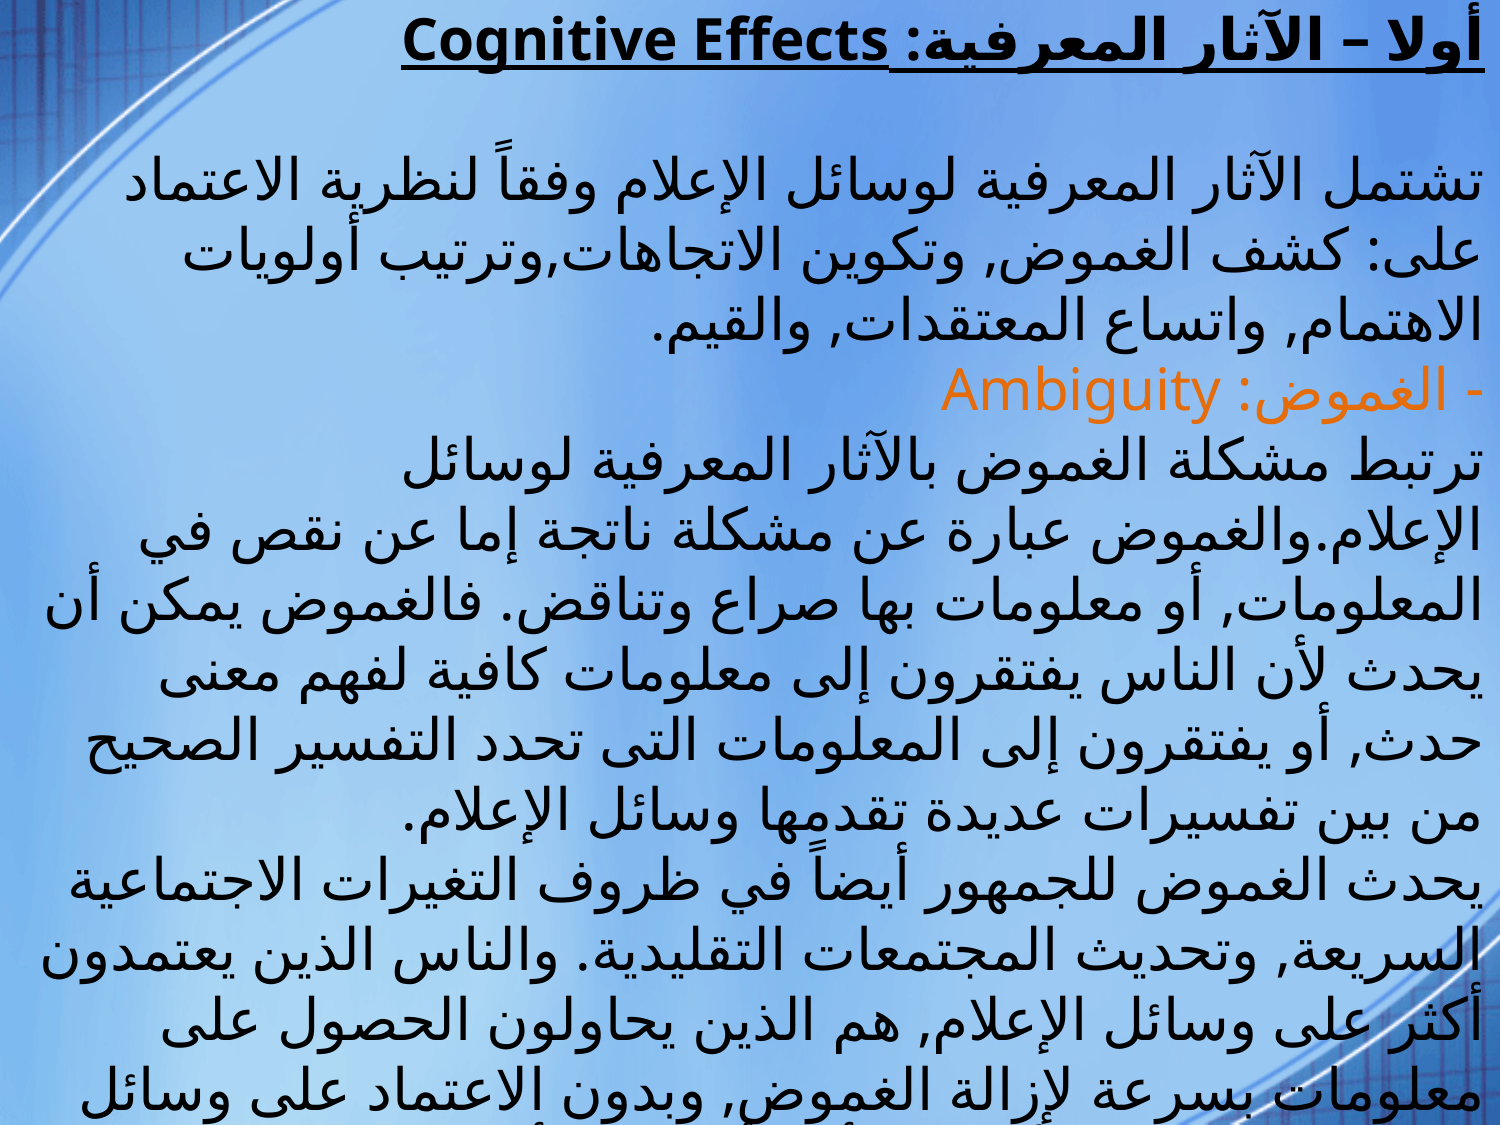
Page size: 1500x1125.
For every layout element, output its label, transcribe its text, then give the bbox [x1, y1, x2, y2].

text_box أولا – الآثار المعرفية: Cognitive Effects تشتمل الآثار المعرفية لوسائل الإعلام وفقاً لنظرية الاعتماد على: كشف الغموض, وتكوين الاتجاهات,وترتيب أولويات الاهتمام, واتساع المعتقدات, والقيم. - الغموض: Ambiguity ترتبط مشكلة الغموض بالآثار المعرفية لوسائل الإعلام.والغموض عبارة عن مشكلة ناتجة إما عن نقص في المعلومات, أو معلومات بها صراع وتناقض. فالغموض يمكن أن يحدث لأن الناس يفتقرون إلى معلومات كافية لفهم معنى حدث, أو يفتقرون إلى المعلومات التى تحدد التفسير الصحيح من بين تفسيرات عديدة تقدمها وسائل الإعلام. يحدث الغموض للجمهور أيضاً في ظروف التغيرات الاجتماعية السريعة, وتحديث المجتمعات التقليدية. والناس الذين يعتمدون أكثر على وسائل الإعلام, هم الذين يحاولون الحصول على معلومات بسرعة لإزالة الغموض, وبدون الاعتماد على وسائل الإعلام, قد يحتاج الأمر إلى أيام أو شهور أو سنوات لكشف أسباب الغموض في المعلومات. . [0, 0, 1500, 1125]
